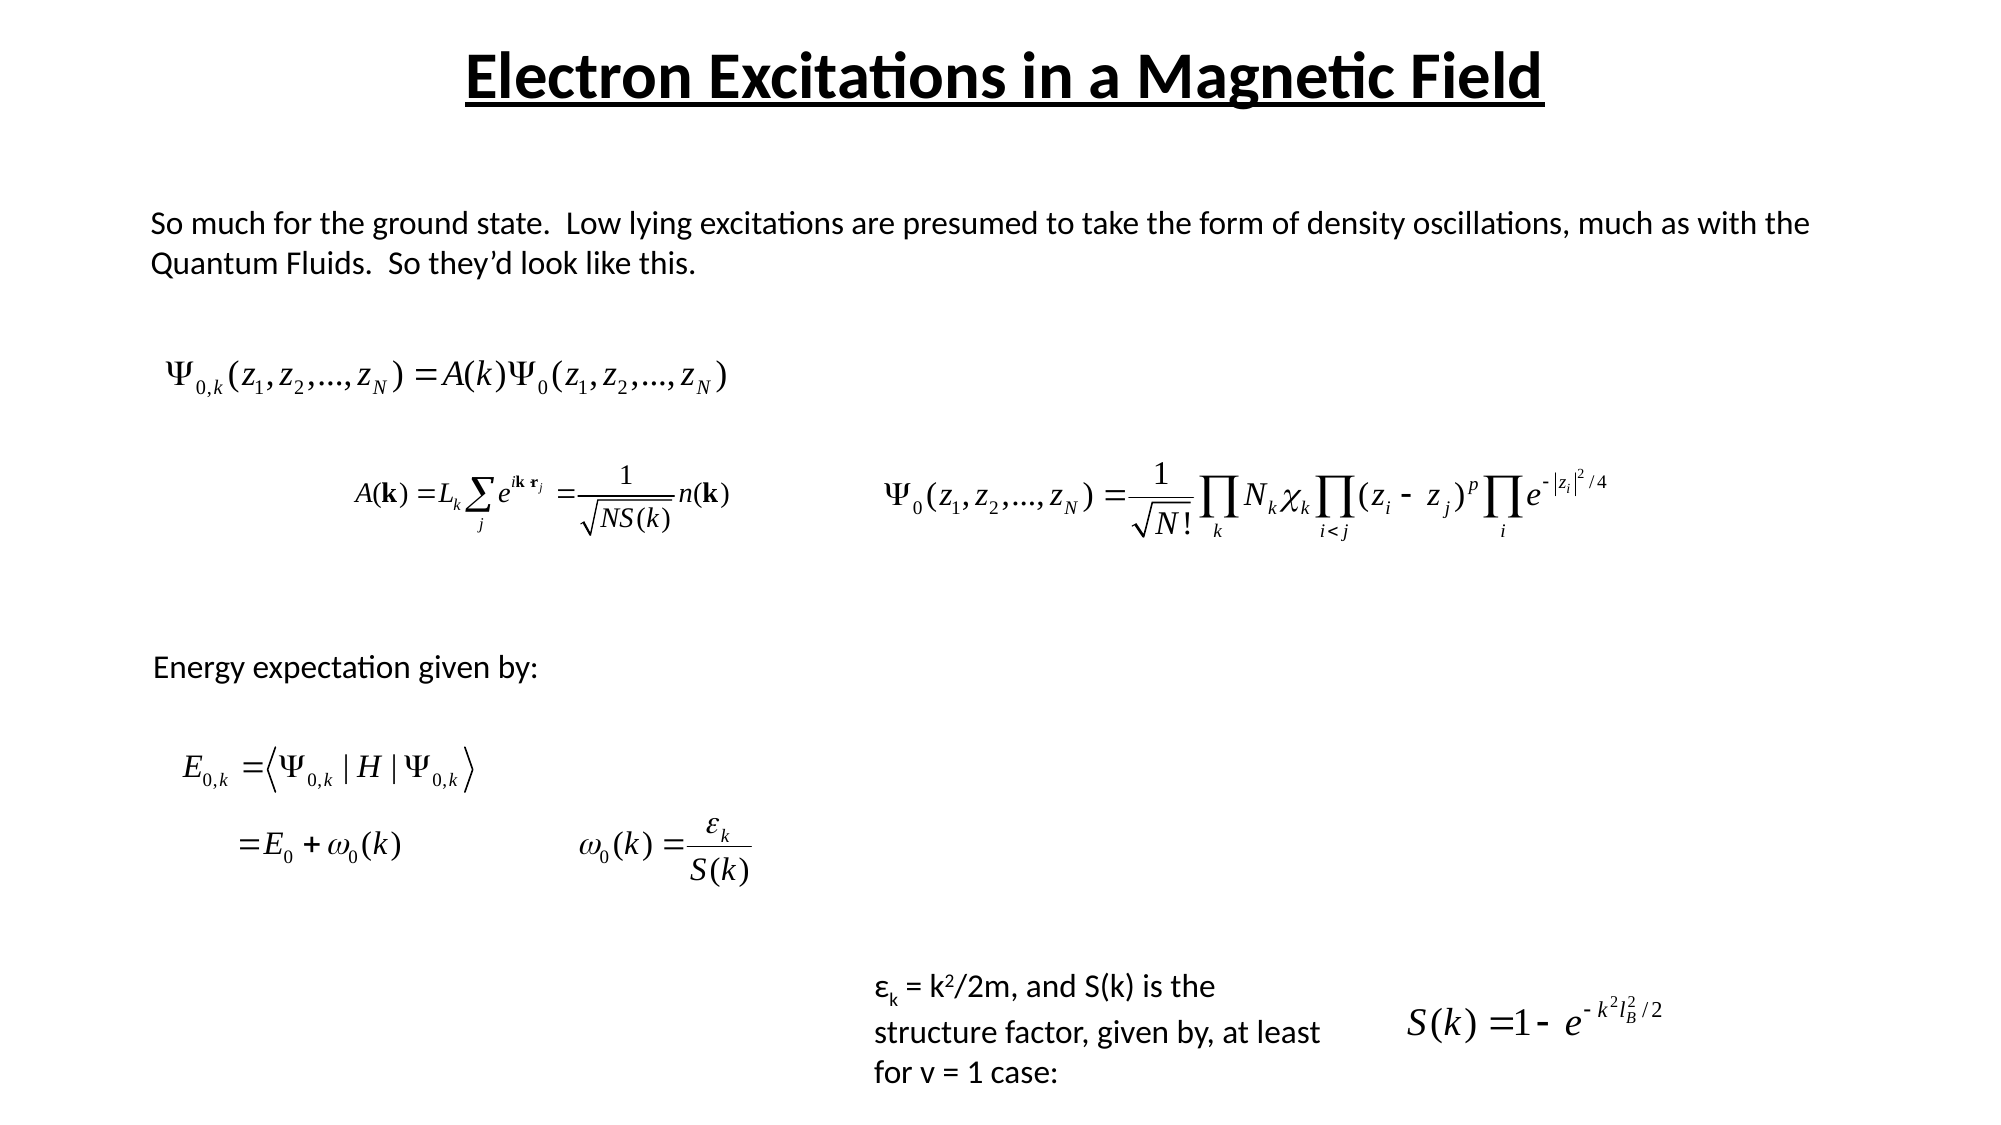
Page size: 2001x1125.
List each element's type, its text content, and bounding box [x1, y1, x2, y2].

text_box So much for the ground state. Low lying excitations are presumed to take the form of density oscillations, much as with the Quantum Fluids. So they’d look like this. [135, 193, 1918, 289]
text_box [348, 457, 734, 541]
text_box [879, 453, 1616, 551]
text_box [176, 740, 759, 894]
text_box Electron Excitations in a Magnetic Field [450, 24, 1560, 119]
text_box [160, 349, 734, 407]
text_box εk = k2/2m, and S(k) is the structure factor, given by, at least for v = 1 case: [859, 957, 1347, 1098]
text_box Energy expectation given by: [138, 638, 555, 693]
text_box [1400, 986, 1669, 1052]
